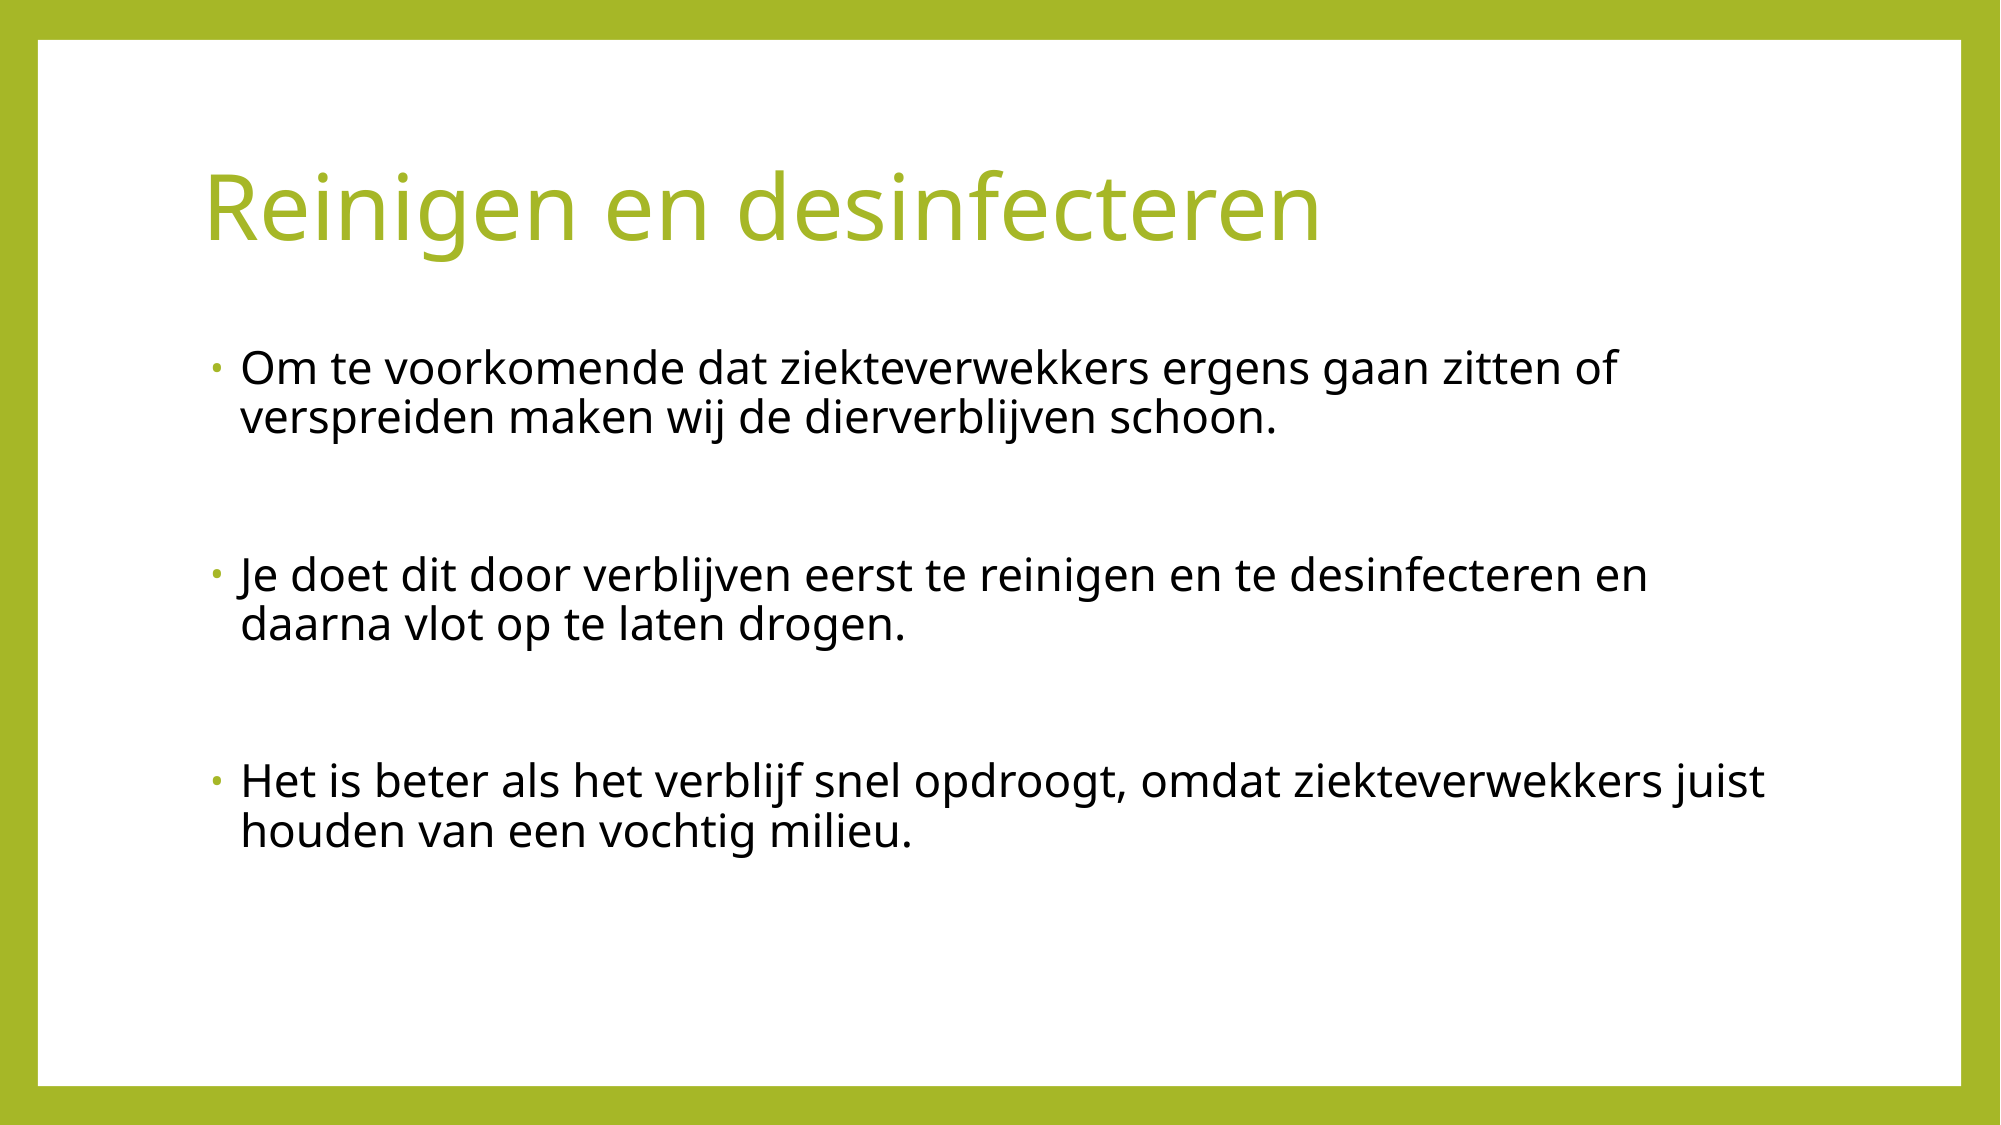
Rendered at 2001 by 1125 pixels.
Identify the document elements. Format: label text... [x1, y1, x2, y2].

title Reinigen en desinfecteren [187, 99, 1808, 323]
list Om te voorkomende dat ziekteverwekkers ergens gaan zitten of verspreiden maken wij de dierverblijven schoon. Je doet dit door verblijven eerst te reinigen en te desinfecteren en daarna vlot op te laten drogen. Het is beter als het verblijf snel opdroogt, omdat ziekteverwekkers juist houden van een vochtig milieu. [187, 337, 1808, 1000]
